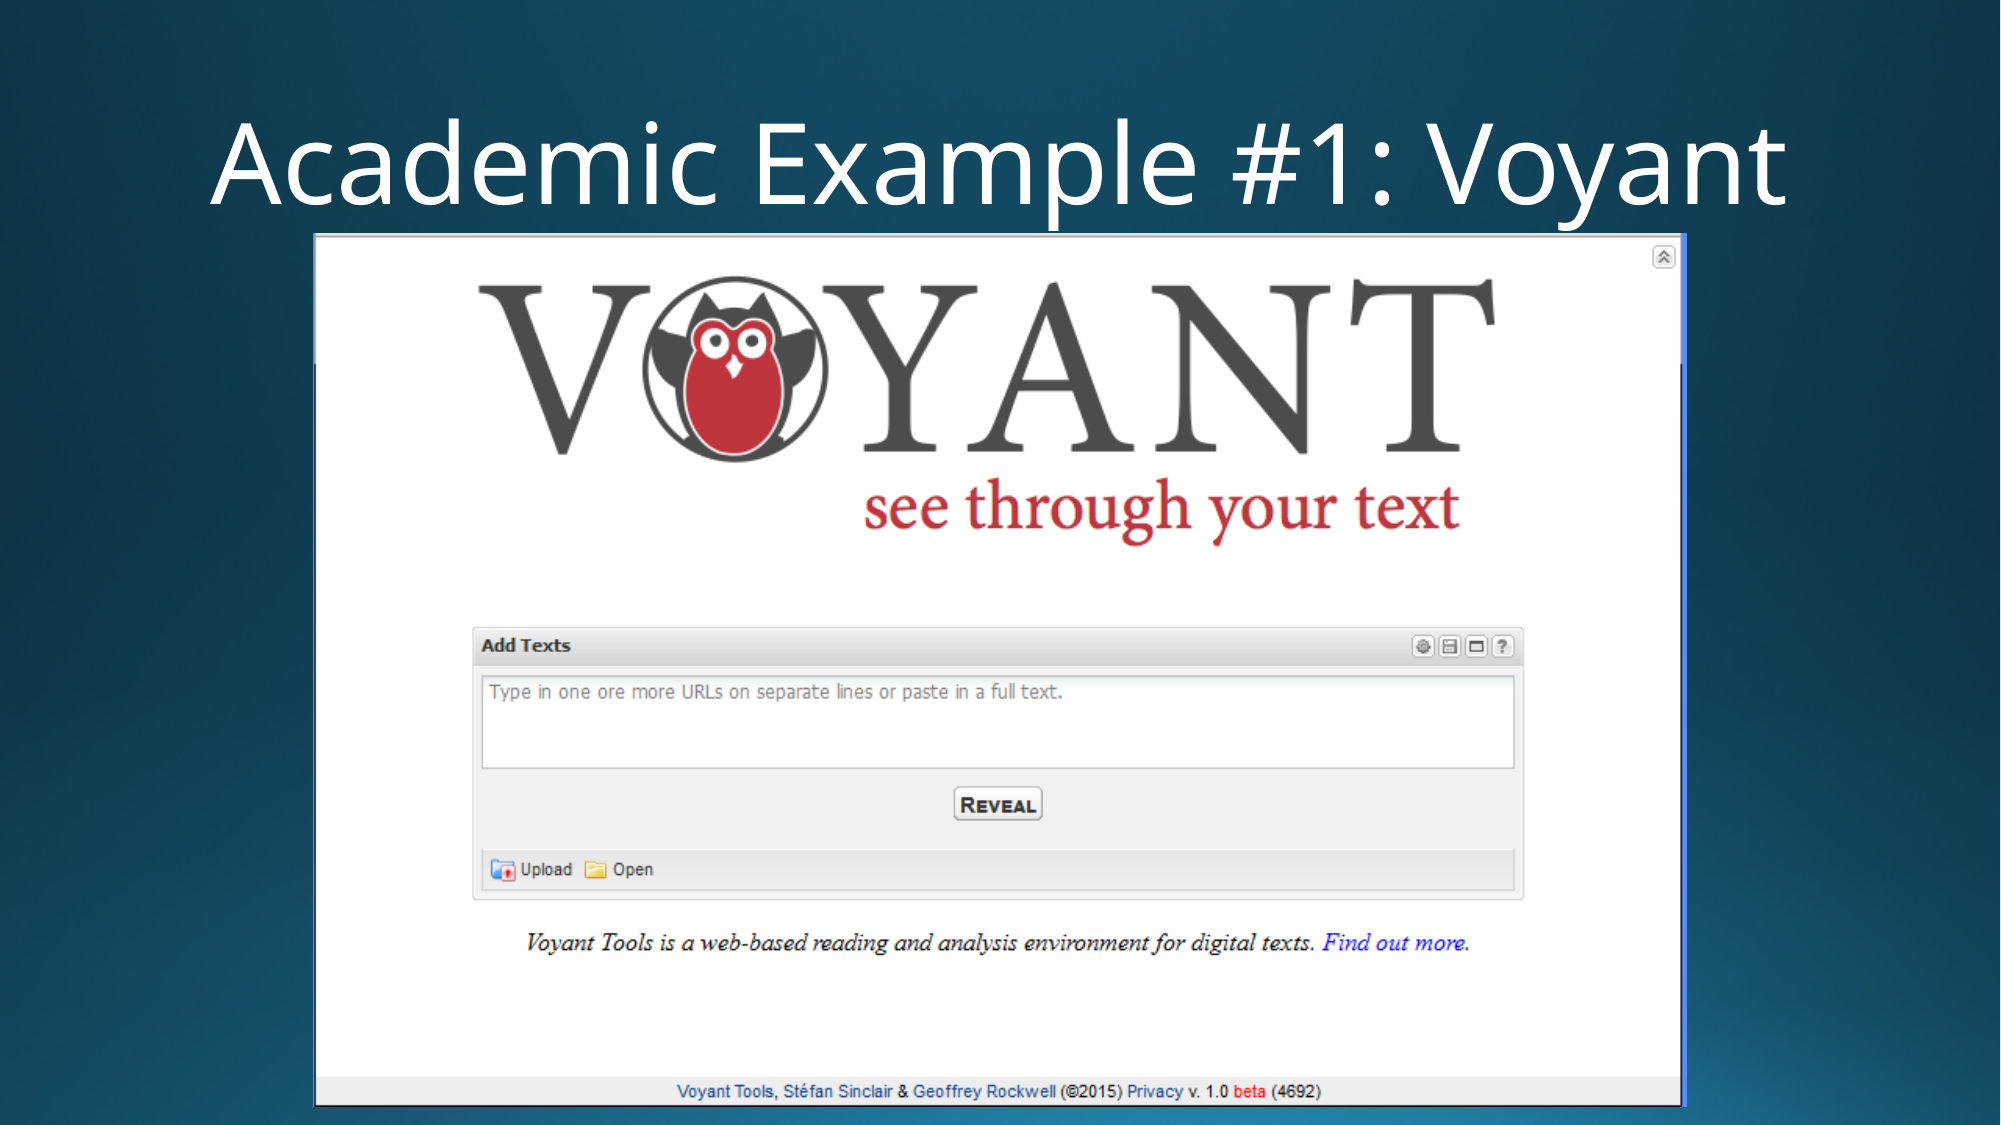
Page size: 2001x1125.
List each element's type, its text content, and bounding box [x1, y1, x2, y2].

picture [0, 0, 2001, 1125]
title Academic Example #1: Voyant [137, 59, 1863, 278]
